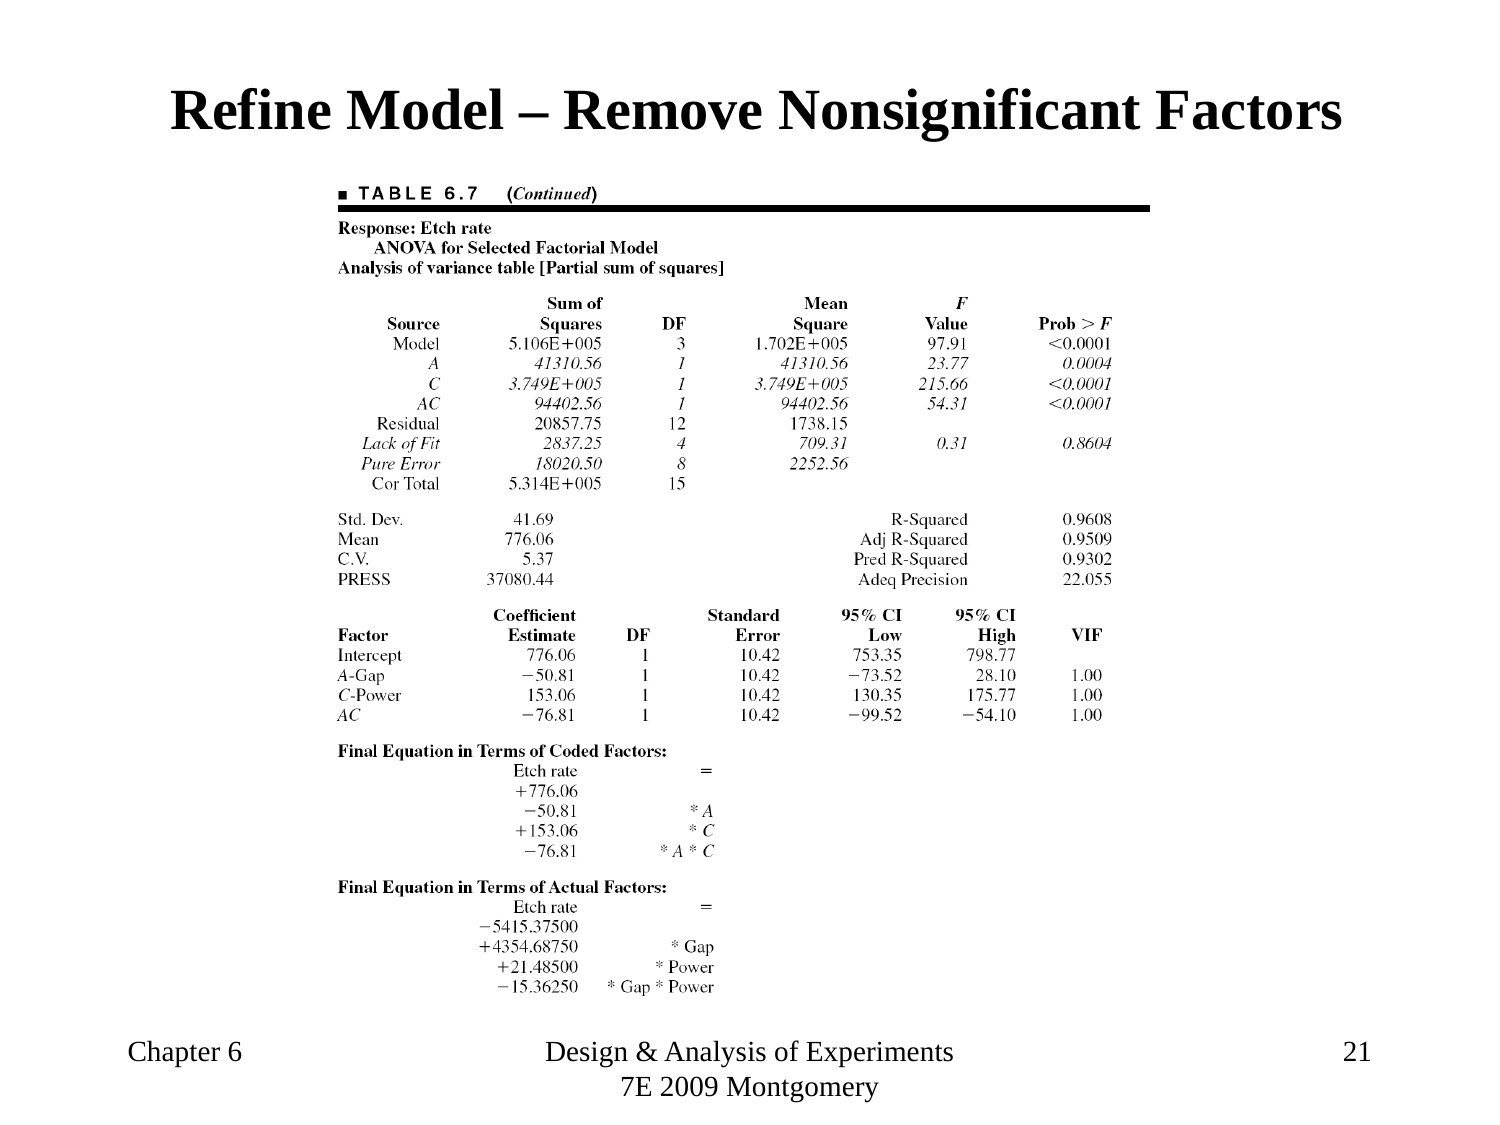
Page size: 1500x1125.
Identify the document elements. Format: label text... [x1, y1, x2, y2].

slide_number Chapter 6 [112, 1024, 426, 1101]
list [312, 174, 1151, 1004]
footer Design & Analysis of Experiments 7E 2009 Montgomery [512, 1024, 988, 1101]
slide_number 21 [1074, 1024, 1388, 1101]
title Refine Model – Remove Nonsignificant Factors [112, 12, 1388, 201]
